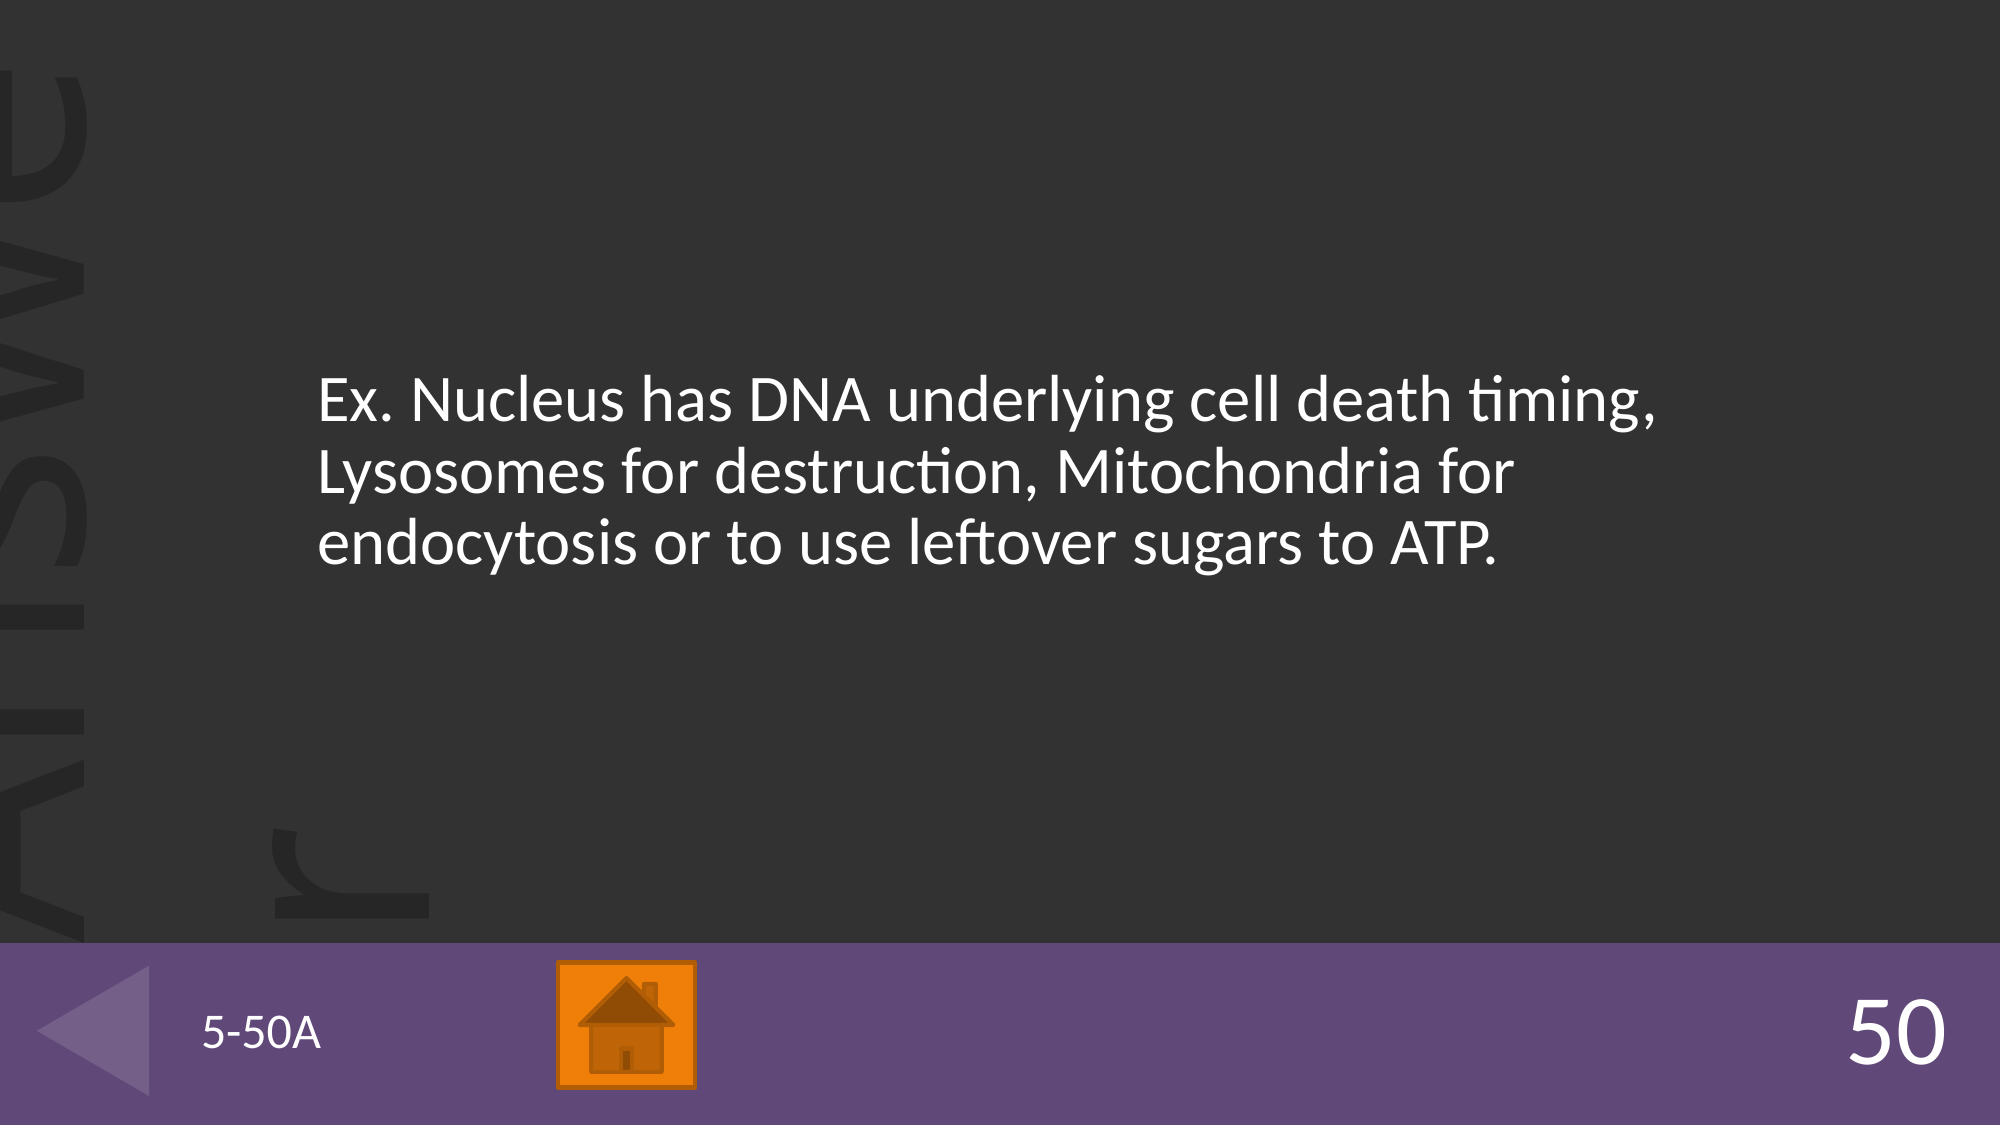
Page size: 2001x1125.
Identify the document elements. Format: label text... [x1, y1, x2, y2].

list 50 [1494, 967, 1963, 1097]
title 5-50A [185, 967, 1494, 1097]
list Ex. Nucleus has DNA underlying cell death timing, Lysosomes for destruction, Mitochondria for endocytosis or to use leftover sugars to ATP. [302, 307, 1760, 636]
text_box [556, 960, 697, 1090]
